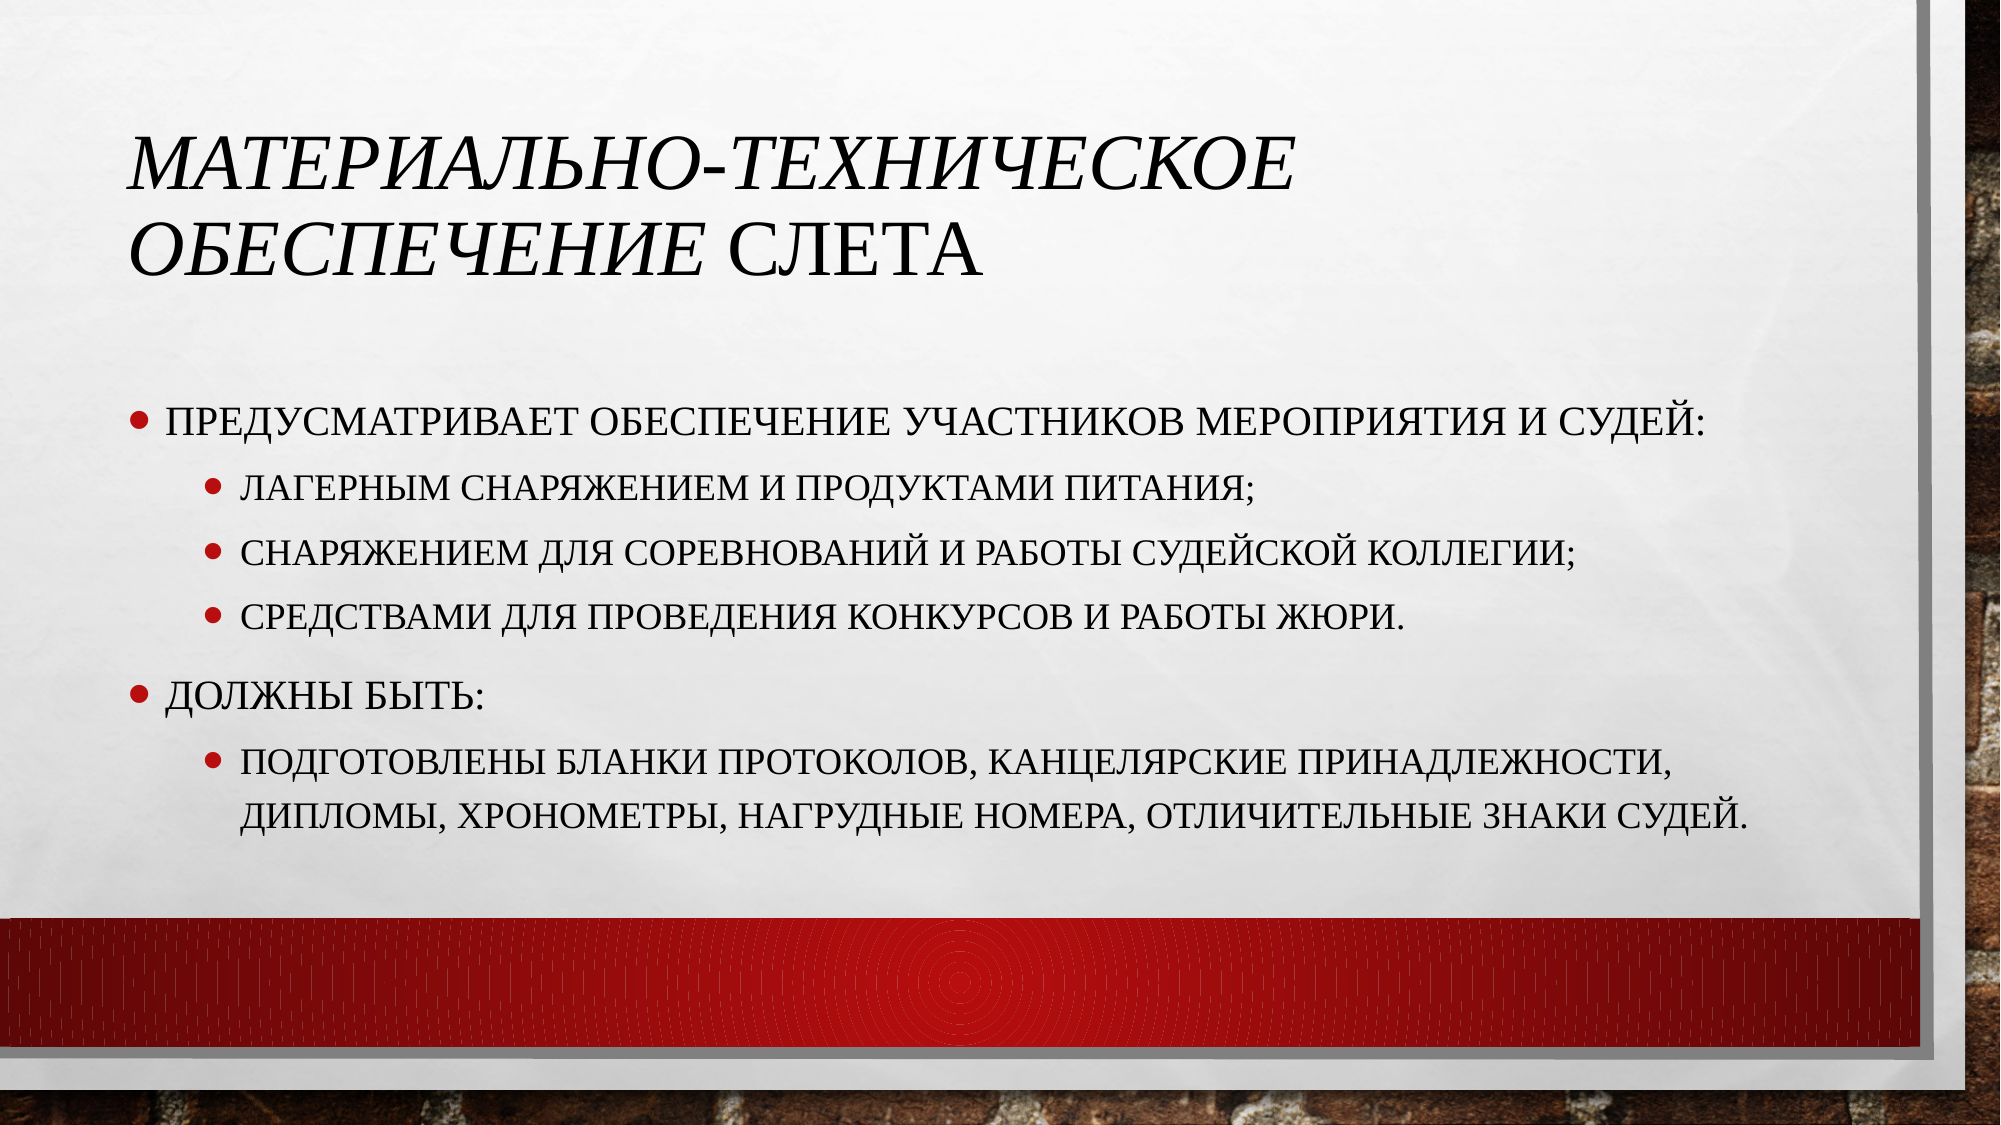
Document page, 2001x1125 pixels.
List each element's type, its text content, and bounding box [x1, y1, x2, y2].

picture [0, 0, 2000, 1125]
list Предусматривает обеспечение участников мероприятия и судей: лагерным снаряжением и продуктами питания; снаряжением для соревнований и работы судейской коллегии; средствами для проведения конкурсов и работы жюри. Должны быть: подготовлены бланки протоколов, канцелярские принадлежности, дипломы, хронометры, нагрудные номера, отличительные знаки судей. [112, 338, 1818, 882]
title Материально-техническое обеспечение слета [112, 112, 1818, 302]
